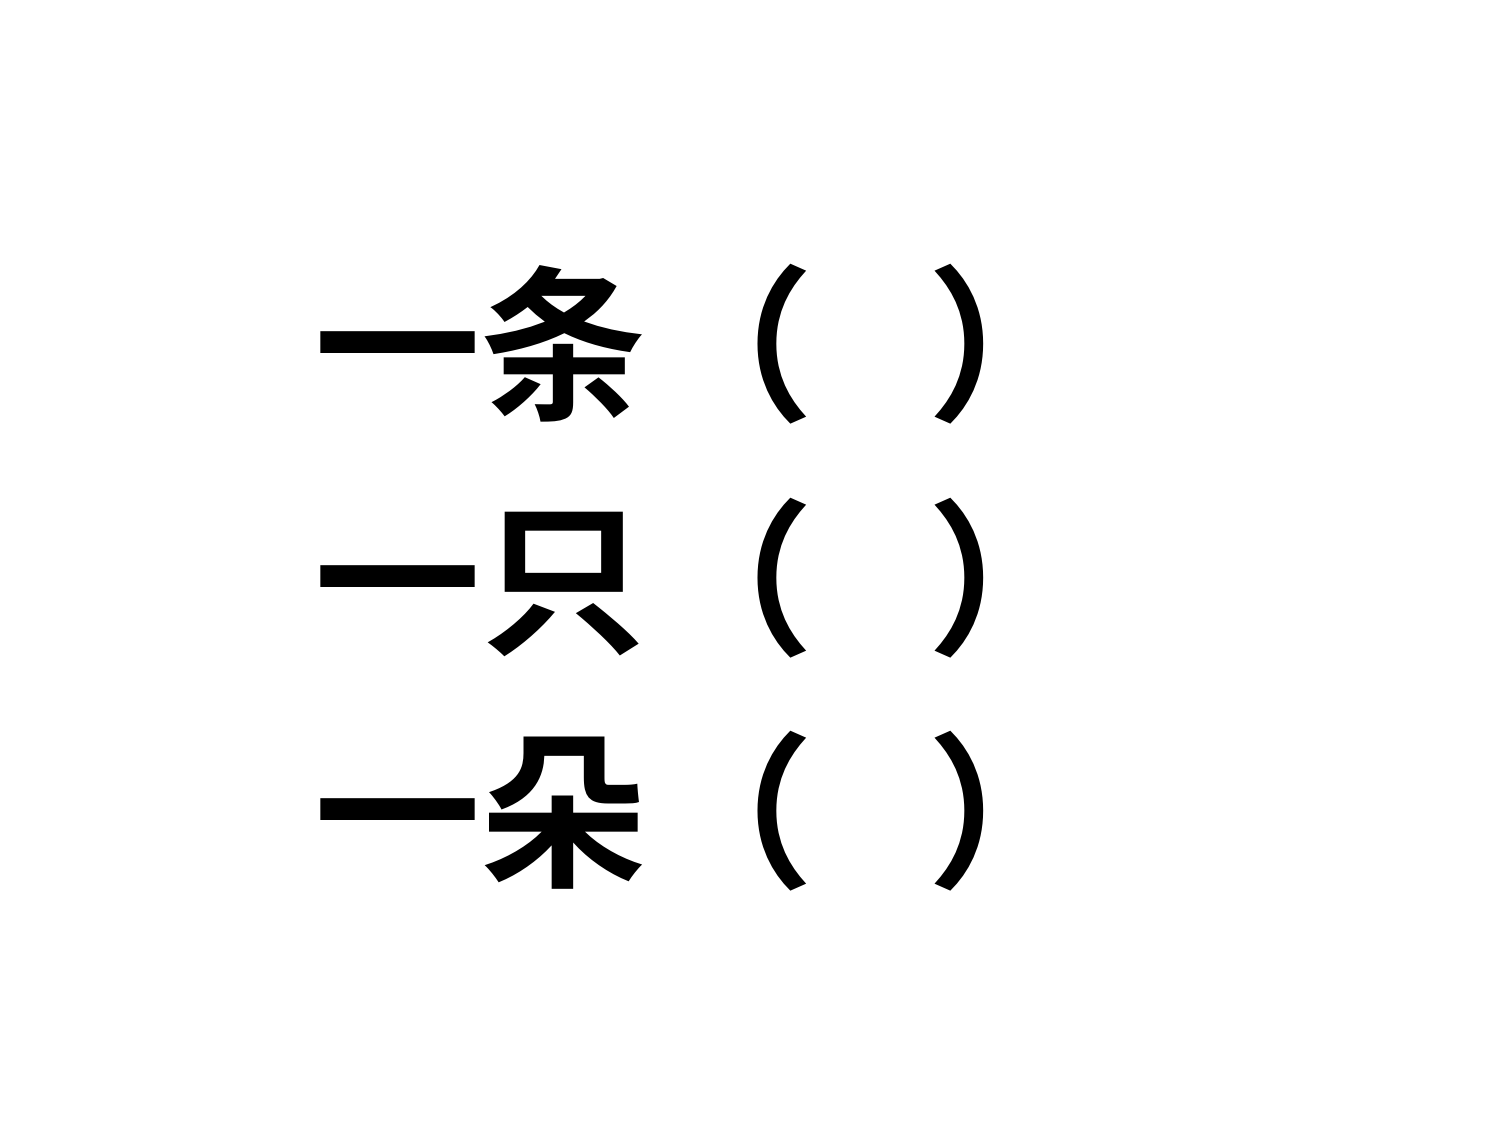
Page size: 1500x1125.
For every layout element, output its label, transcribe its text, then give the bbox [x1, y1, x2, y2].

list 一条（ ） 一只（ ） 一朵（ ） [298, 233, 1259, 977]
